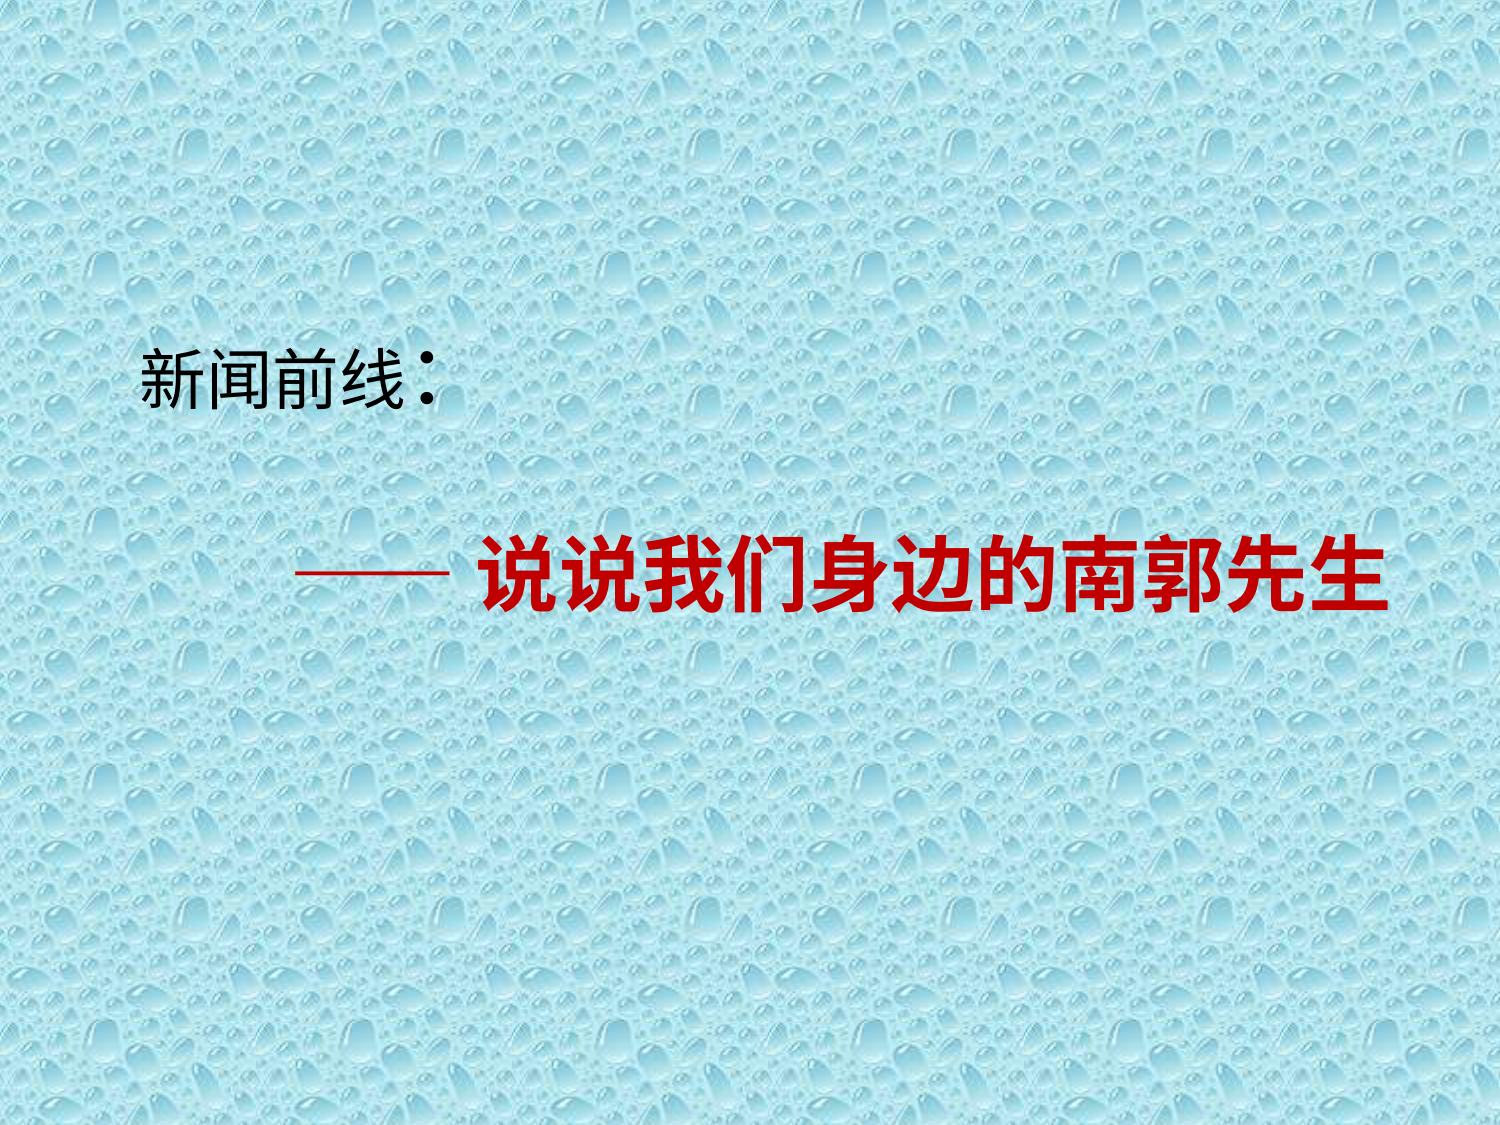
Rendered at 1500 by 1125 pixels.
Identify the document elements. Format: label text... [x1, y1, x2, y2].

picture [0, 0, 1500, 1125]
text_box 新闻前线： ——说说我们身边的南郭先生 [124, 314, 1407, 629]
